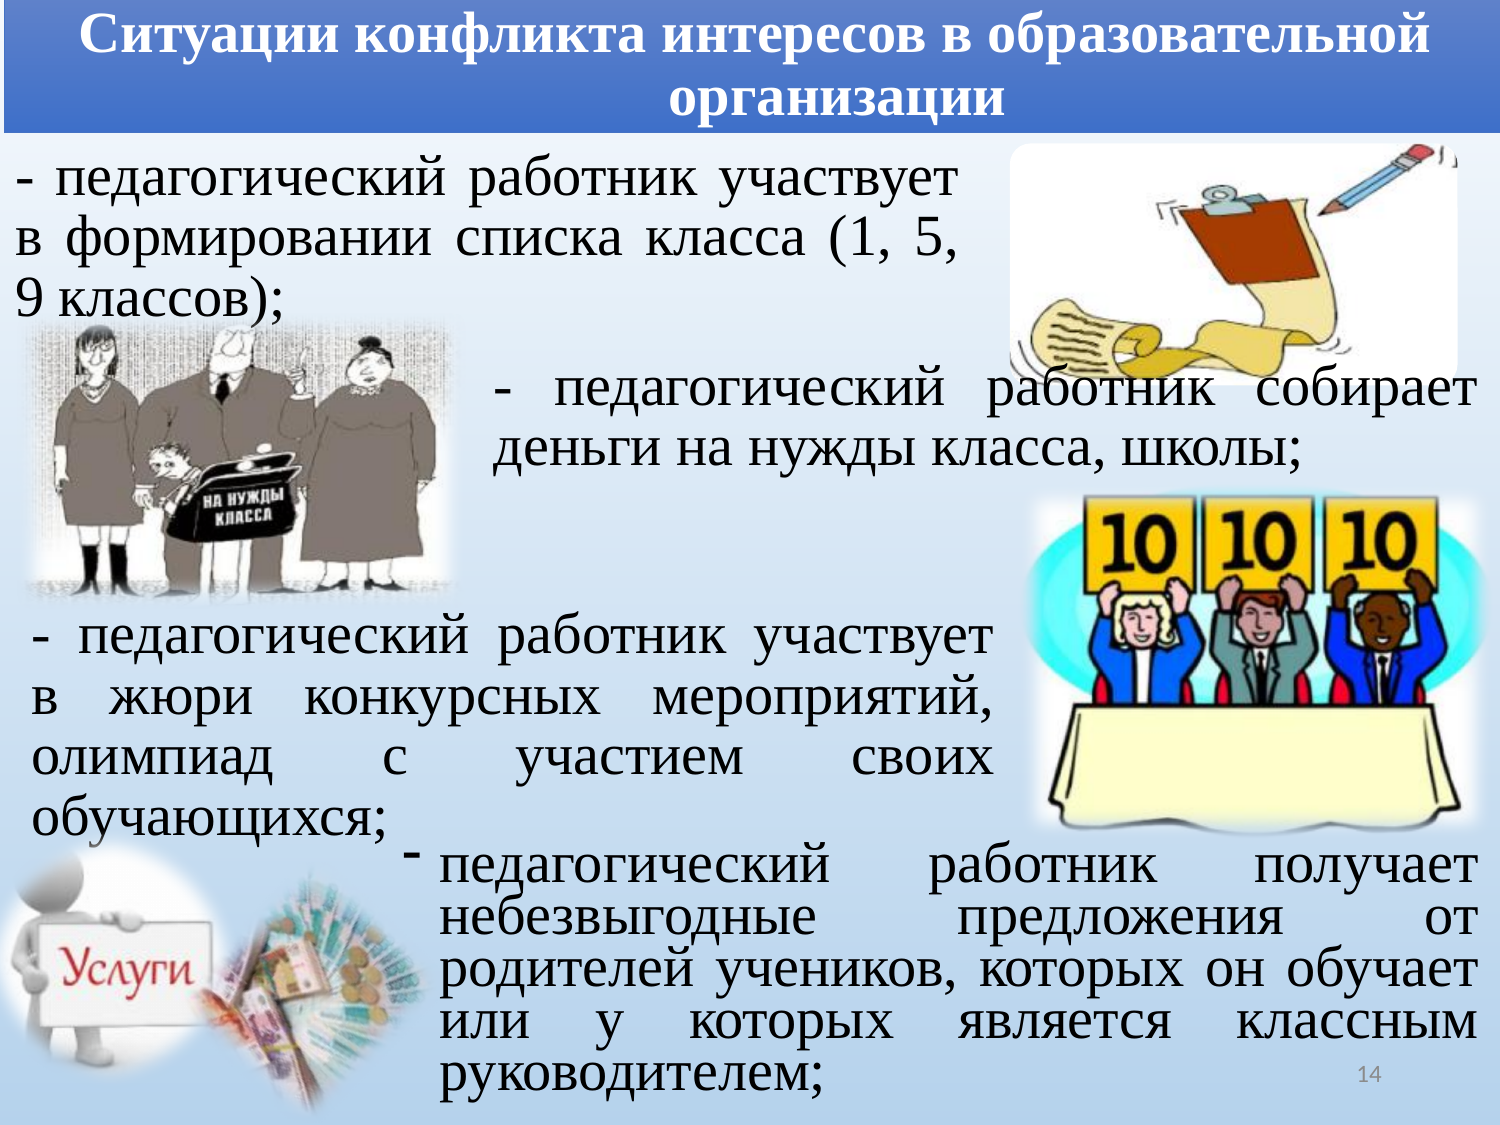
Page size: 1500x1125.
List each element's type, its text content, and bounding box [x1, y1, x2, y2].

picture [1009, 143, 1458, 386]
text_box - педагогический работник собирает деньги на нужды класса, школы; [479, 349, 1494, 522]
picture [16, 306, 467, 610]
text_box - педагогический работник участвует в жюри конкурсных мероприятий, олимпиад с участием своих обучающихся; [16, 597, 1010, 778]
slide_number 14 [1059, 1042, 1397, 1103]
text_box педагогический работник получает небезвыгодные предложения от родителей учеников, которых он обучает или у которых является классным руководителем; [386, 834, 1494, 1061]
picture [0, 824, 423, 1095]
picture [1018, 482, 1494, 841]
title Ситуации конфликта интересов в образовательной организации [4, 0, 1500, 133]
list - педагогический работник участвует в формировании списка класса (1, 5, 9 классов); [0, 138, 975, 386]
